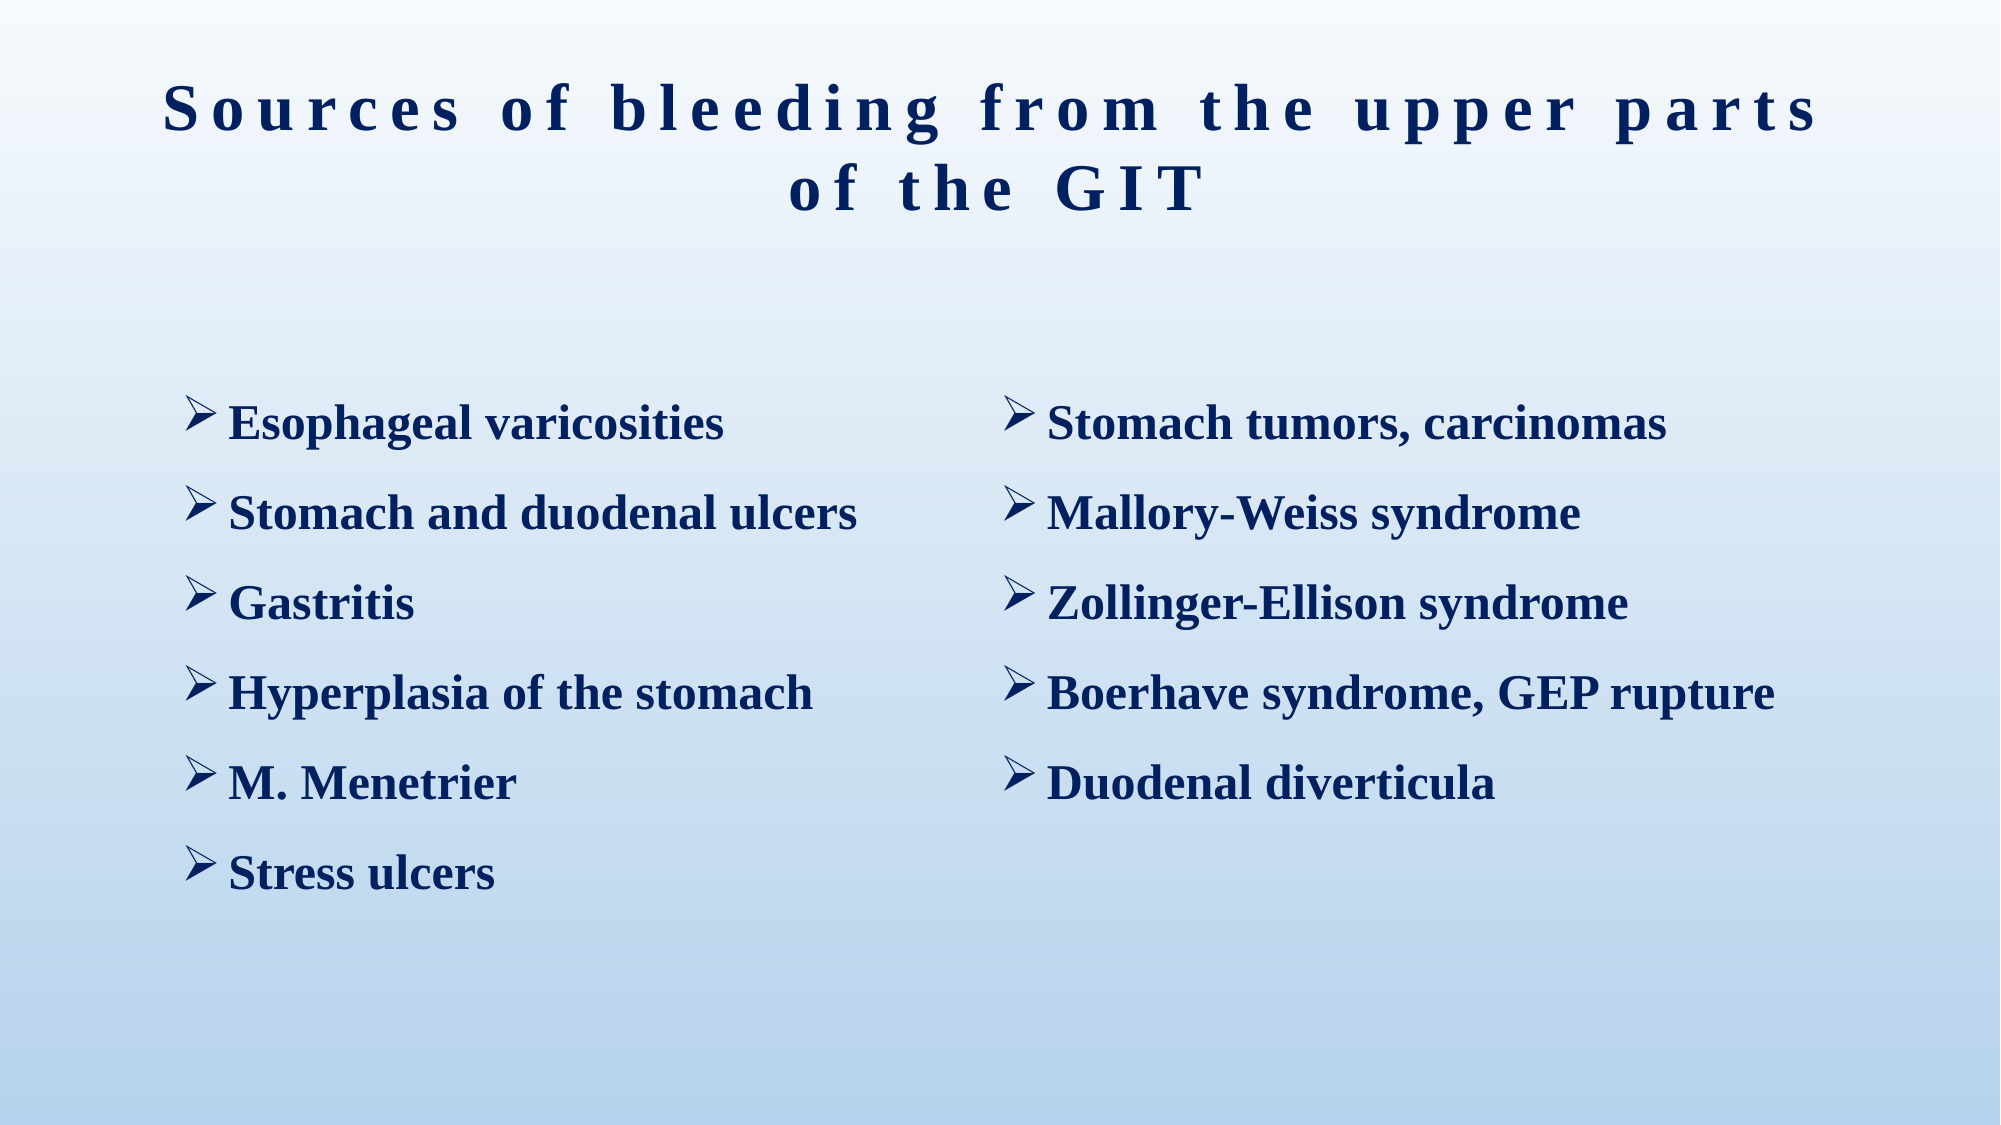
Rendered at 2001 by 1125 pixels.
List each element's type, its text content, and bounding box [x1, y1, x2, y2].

text_box Esophageal varicosities Stomach and duodenal ulcers Gastritis Hyperplasia of the stomach M. Menetrier Stress ulcers Stomach tumors, carcinomas Mallory-Weiss syndrome Zollinger-Ellison syndrome Boerhave syndrome, GEP rupture Duodenal diverticula [166, 352, 1834, 1125]
text_box Sources of bleeding from the upper parts of the GIT [106, 56, 1885, 232]
